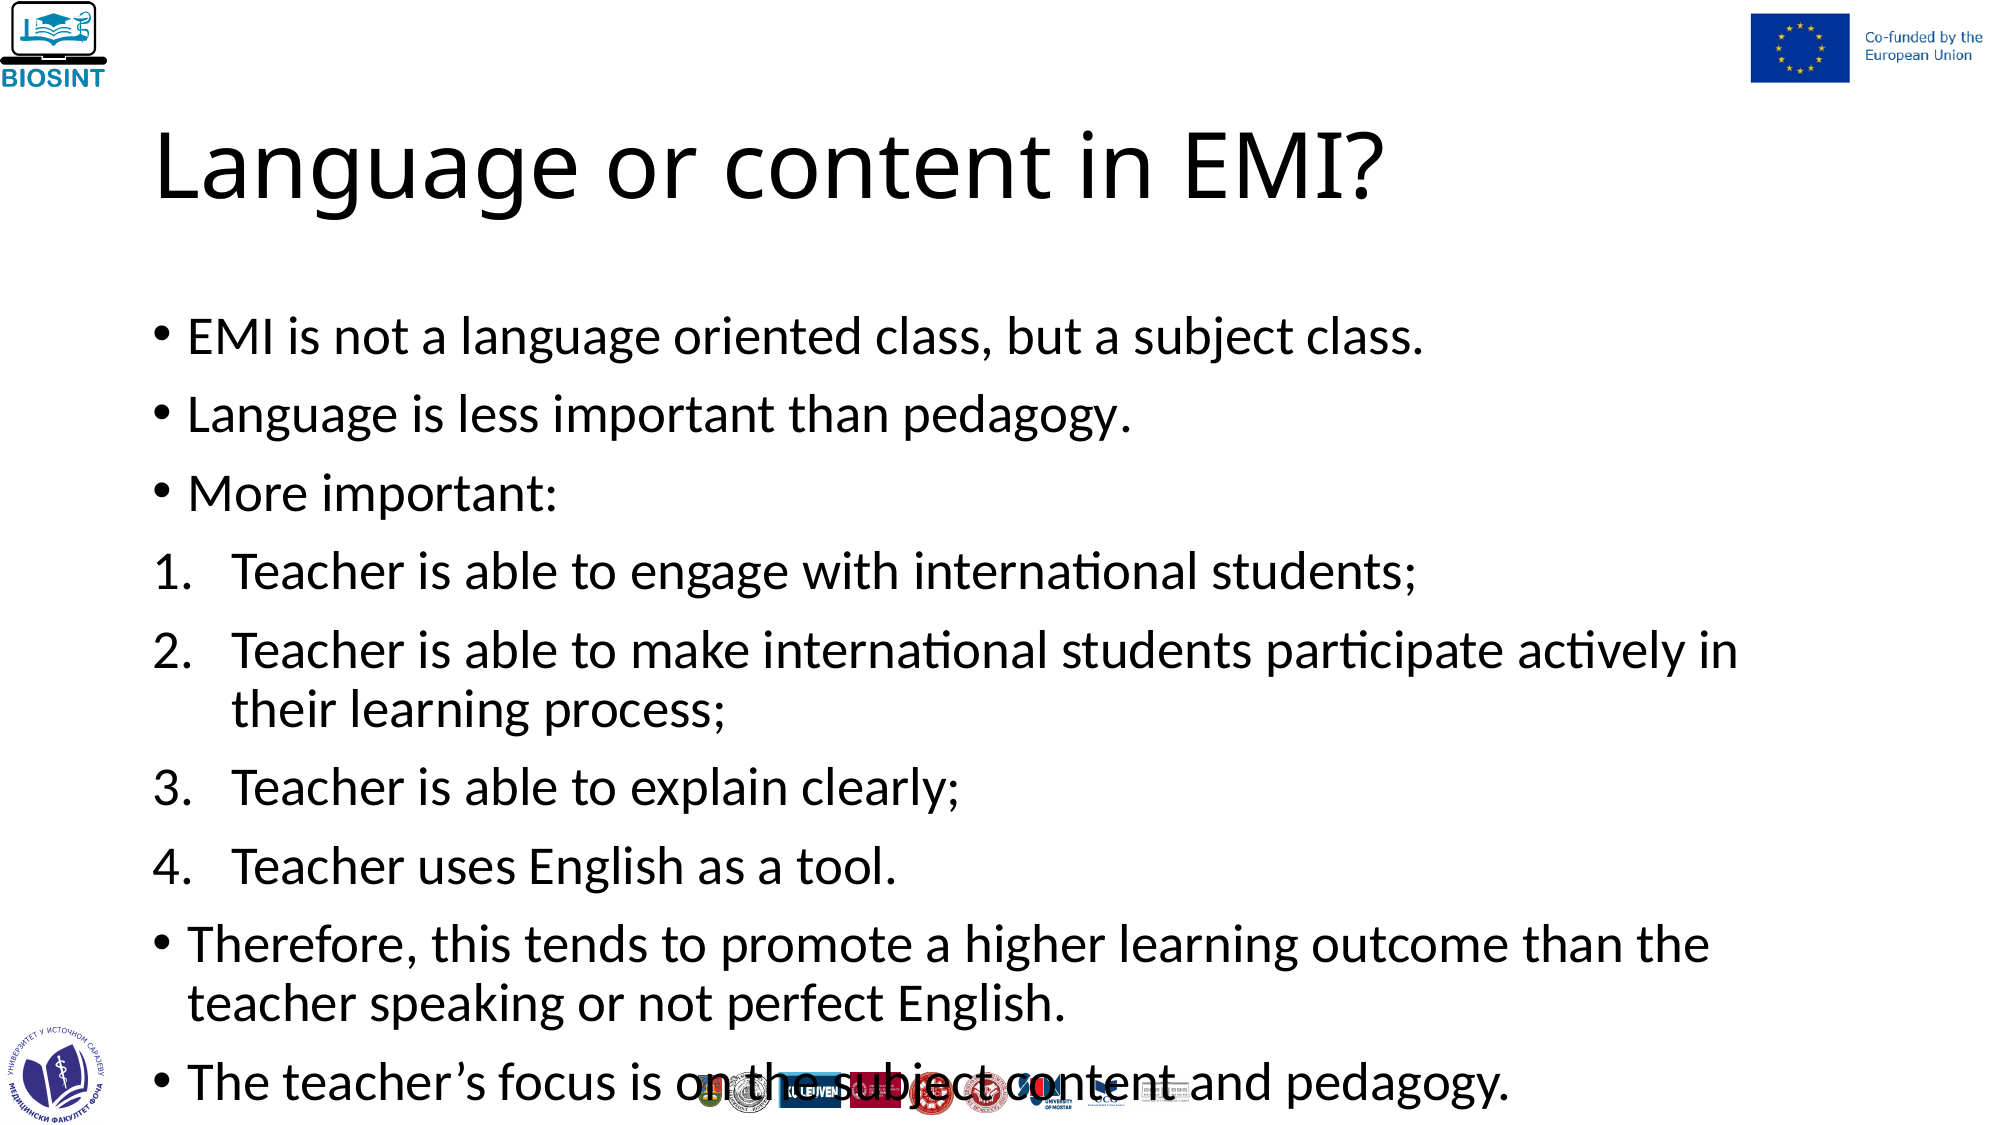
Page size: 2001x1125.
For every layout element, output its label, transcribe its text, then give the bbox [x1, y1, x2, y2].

picture [0, 1, 107, 87]
title Language or content in EMI? [137, 59, 1863, 278]
picture [1746, 1, 2000, 90]
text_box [698, 1072, 1196, 1125]
picture [77, 79, 83, 87]
picture [3, 1024, 107, 1125]
picture [32, 72, 40, 83]
list EMI is not a language oriented class, but a subject class. Language is less important than pedagogy. More important: Teacher is able to engage with international students; Teacher is able to make international students participate actively in their learning process; Teacher is able to explain clearly; Teacher uses English as a tool. Therefore, this tends to promote a higher learning outcome than the teacher speaking or not perfect English. The teacher’s focus is on the subject content and pedagogy. [137, 299, 1863, 1125]
